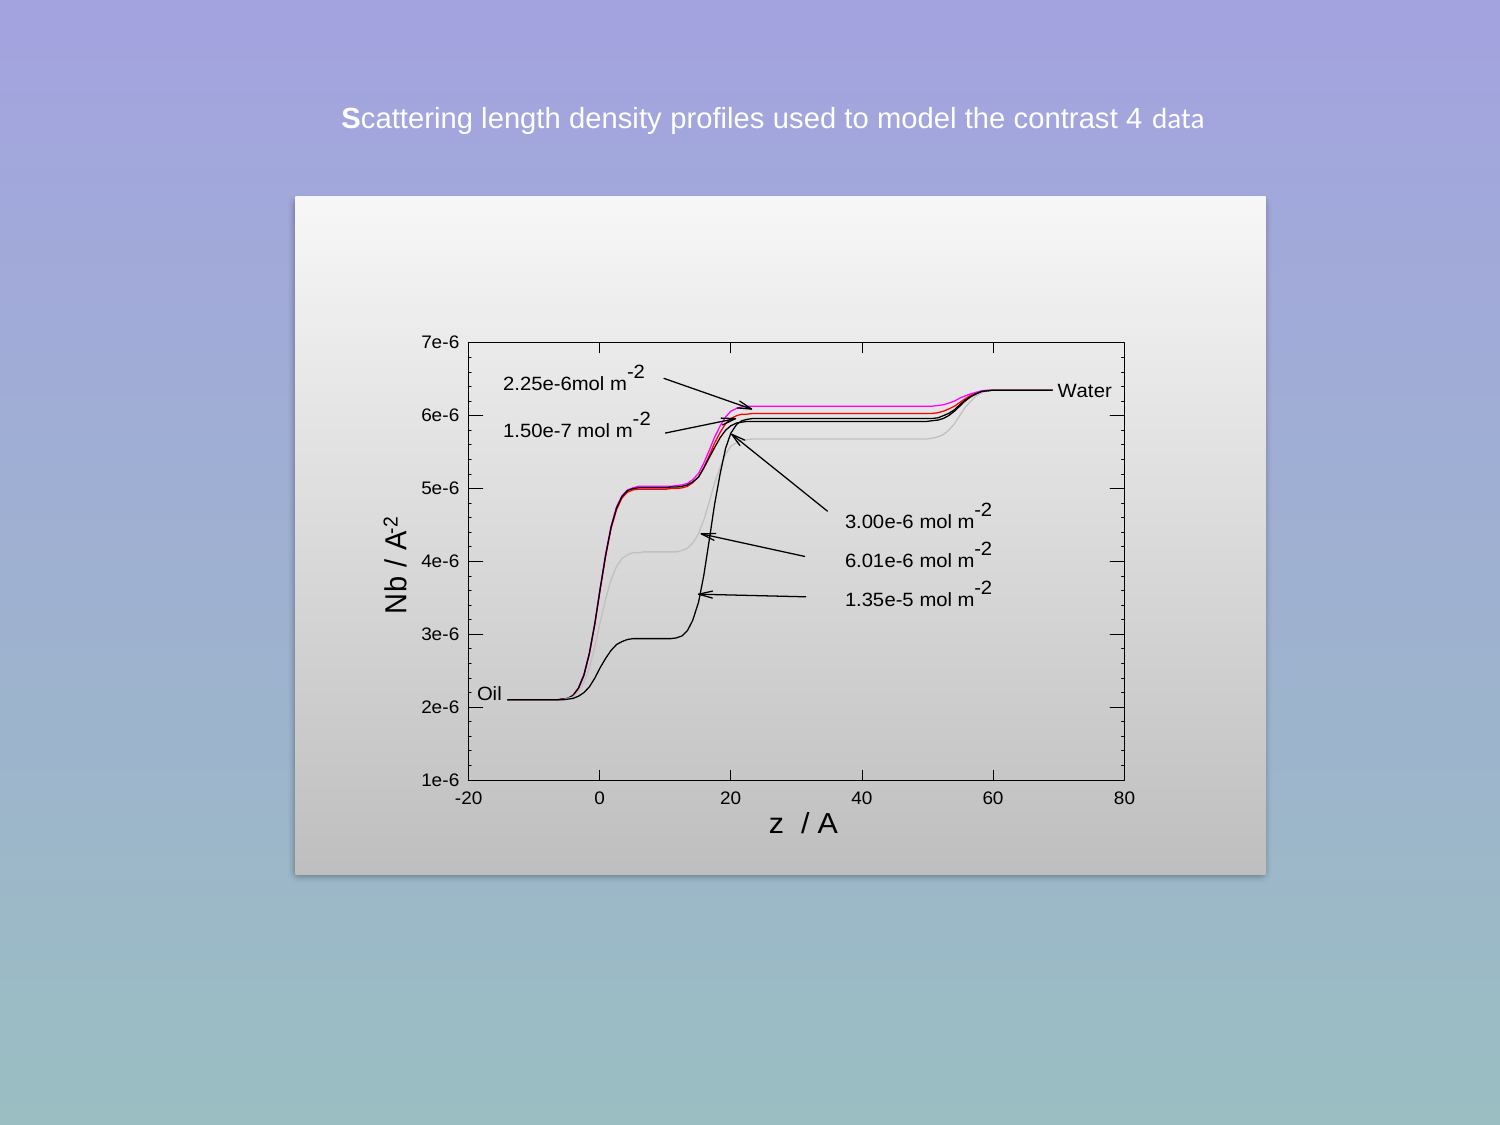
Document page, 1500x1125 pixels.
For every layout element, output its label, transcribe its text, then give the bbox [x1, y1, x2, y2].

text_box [368, 288, 1174, 846]
text_box [295, 196, 1266, 875]
text_box Scattering length density profiles used to model the contrast 4 data [326, 92, 1244, 142]
